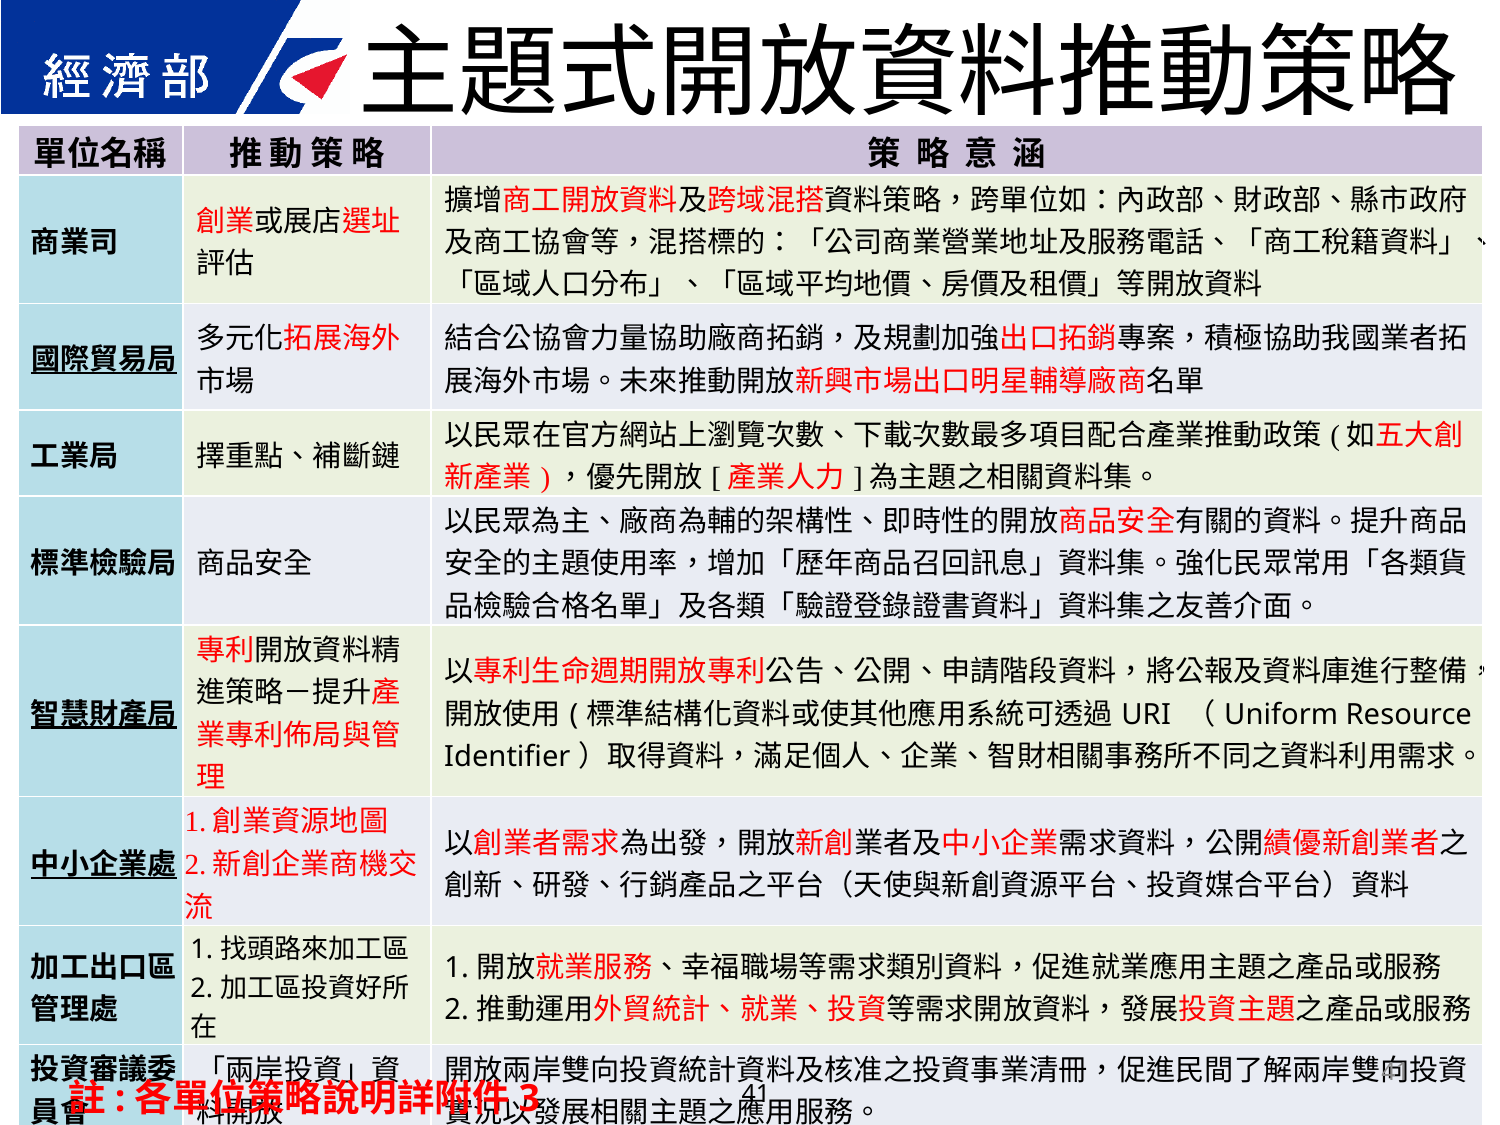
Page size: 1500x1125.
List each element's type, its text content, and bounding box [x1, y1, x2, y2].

table_header 推 動 策 略 [184, 135, 430, 174]
table_cell 1.開放就業服務、幸福職場等需求類別資料，促進就業應用主題之產品或服務 2.推動運用外貿統計、就業、投資等需求開放資料，發展投資主題之產品或服務 [432, 926, 1482, 1044]
table_cell 標準檢驗局 [19, 497, 182, 624]
table_cell 加工出口區管理處 [19, 926, 182, 1044]
table_cell 以創業者需求為出發，開放新創業者及中小企業需求資料，公開績優新創業者之創新、研發、行銷產品之平台（天使與新創資源平台、投資媒合平台）資料 [432, 797, 1482, 925]
table_cell 智慧財產局 [19, 626, 182, 796]
table_cell 以專利生命週期開放專利公告、公開、申請階段資料，將公報及資料庫進行整備，開放使用(標準結構化資料或使其他應用系統可透過URI （Uniform Resource Identifier）取得資料，滿足個人、企業、智財相關事務所不同之資料利用需求。 [432, 626, 1482, 796]
table_cell 國際貿易局 [19, 304, 182, 409]
table_cell 創業或展店選址評估 [184, 176, 430, 303]
table_cell 以民眾在官方網站上瀏覽次數、下載次數最多項目配合產業推動政策(如五大創新產業)，優先開放[產業人力]為主題之相關資料集。 [432, 411, 1482, 495]
table_cell 結合公協會力量協助廠商拓銷，及規劃加強出口拓銷專案，積極協助我國業者拓展海外市場。未來推動開放新興市場出口明星輔導廠商名單 [432, 304, 1482, 409]
text_box 註:各單位策略說明詳附件3 [53, 1053, 568, 1125]
table_cell 開放兩岸雙向投資統計資料及核准之投資事業清冊，促進民間了解兩岸雙向投資實況以發展相關主題之應用服務。 [432, 1045, 1482, 1125]
table_cell 商業司 [19, 176, 182, 303]
table_cell 擴增商工開放資料及跨域混搭資料策略，跨單位如：內政部、財政部、縣市政府及商工協會等，混搭標的：「公司商業營業地址及服務電話、「商工稅籍資料」、「區域人口分布」、「區域平均地價、房價及租價」等開放資料 [432, 176, 1482, 303]
table_cell 專利開放資料精進策略－提升產業專利佈局與管理 [184, 626, 430, 796]
table_header 策 略 意 涵 [432, 135, 1482, 174]
text_box 41 [580, 1065, 931, 1125]
table_cell 商品安全 [184, 497, 430, 624]
table_cell 中小企業處 [19, 797, 182, 925]
table_cell 擇重點、補斷鏈 [184, 411, 430, 495]
text_box 主題式開放資料推動策略 [0, 0, 1500, 135]
table_cell 以民眾為主、廠商為輔的架構性、即時性的開放商品安全有關的資料。提升商品安全的主題使用率，增加「歷年商品召回訊息」資料集。強化民眾常用「各類貨品檢驗合格名單」及各類「驗證登錄證書資料」資料集之友善介面。 [432, 497, 1482, 624]
table_cell 投資審議委員會 [19, 1045, 182, 1125]
table_cell 1.找頭路來加工區 2.加工區投資好所在 [184, 926, 430, 1044]
table_cell 1.創業資源地圖 2.新創企業商機交流 [184, 797, 430, 925]
slide_number 41 [1074, 1042, 1425, 1103]
table_cell 多元化拓展海外市場 [184, 304, 430, 409]
table_cell 「兩岸投資」資料開放 [184, 1045, 430, 1053]
table_header 單位名稱 [19, 135, 182, 174]
table_cell 工業局 [19, 411, 182, 495]
